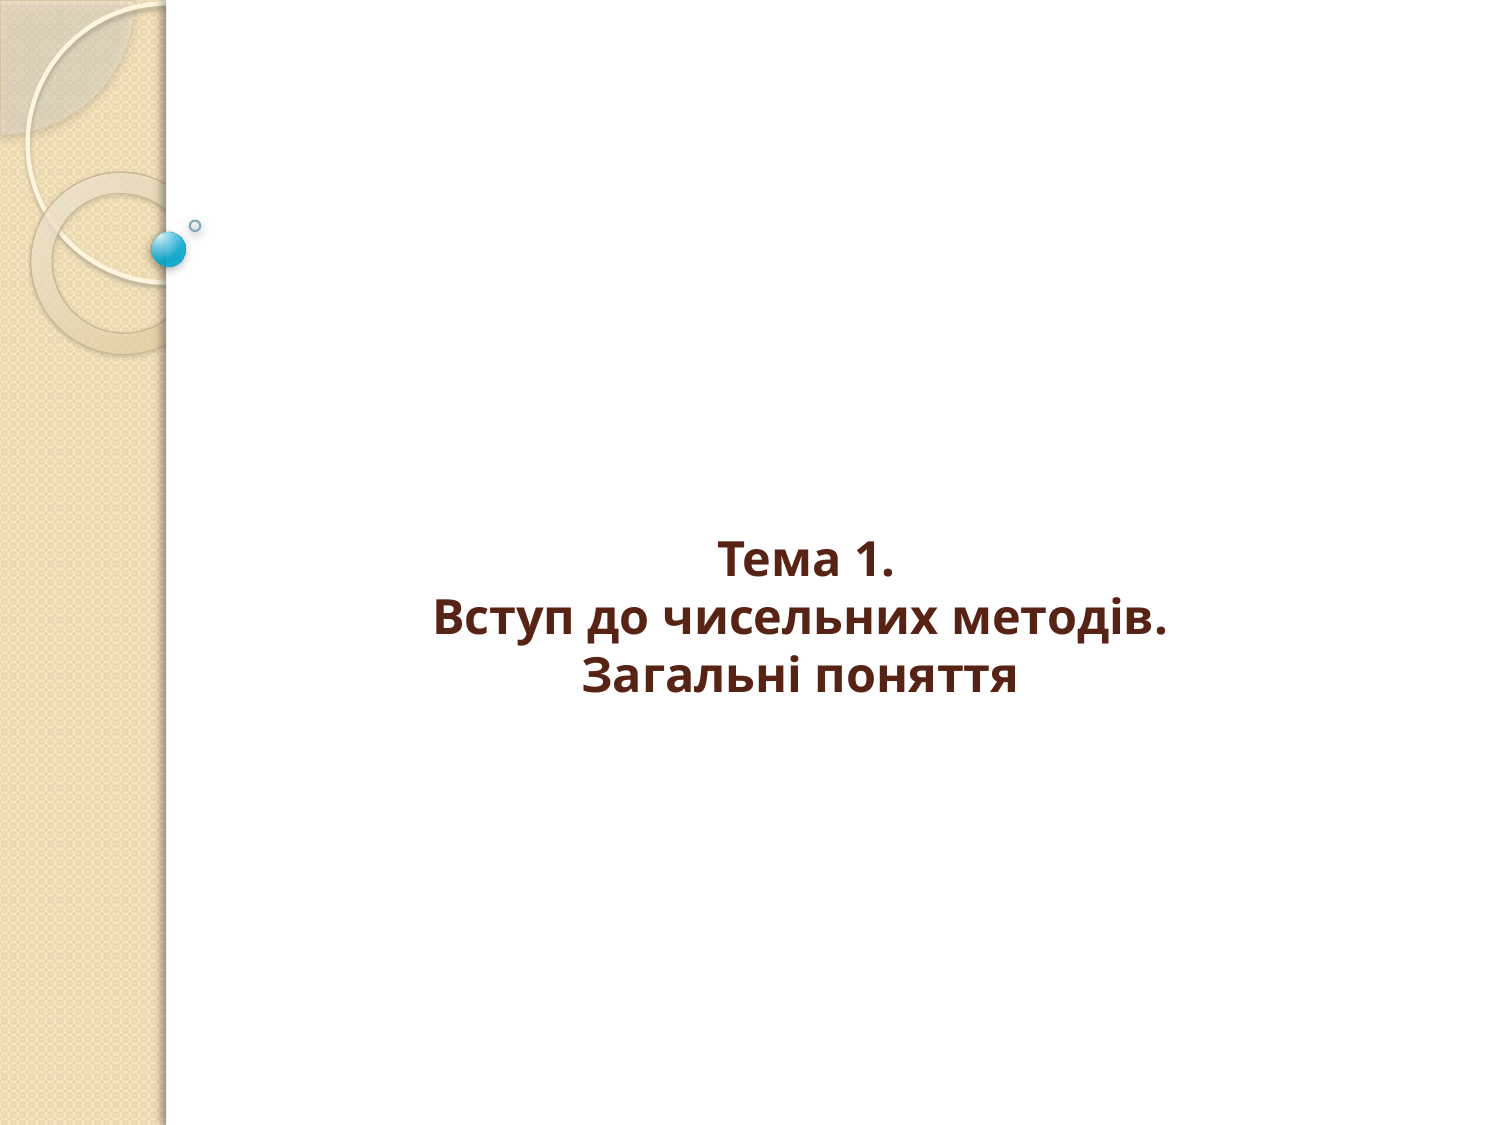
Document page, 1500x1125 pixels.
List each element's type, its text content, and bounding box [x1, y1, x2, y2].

title Тема 1. Вступ до чисельних методів. Загальні поняття [199, 515, 1415, 758]
